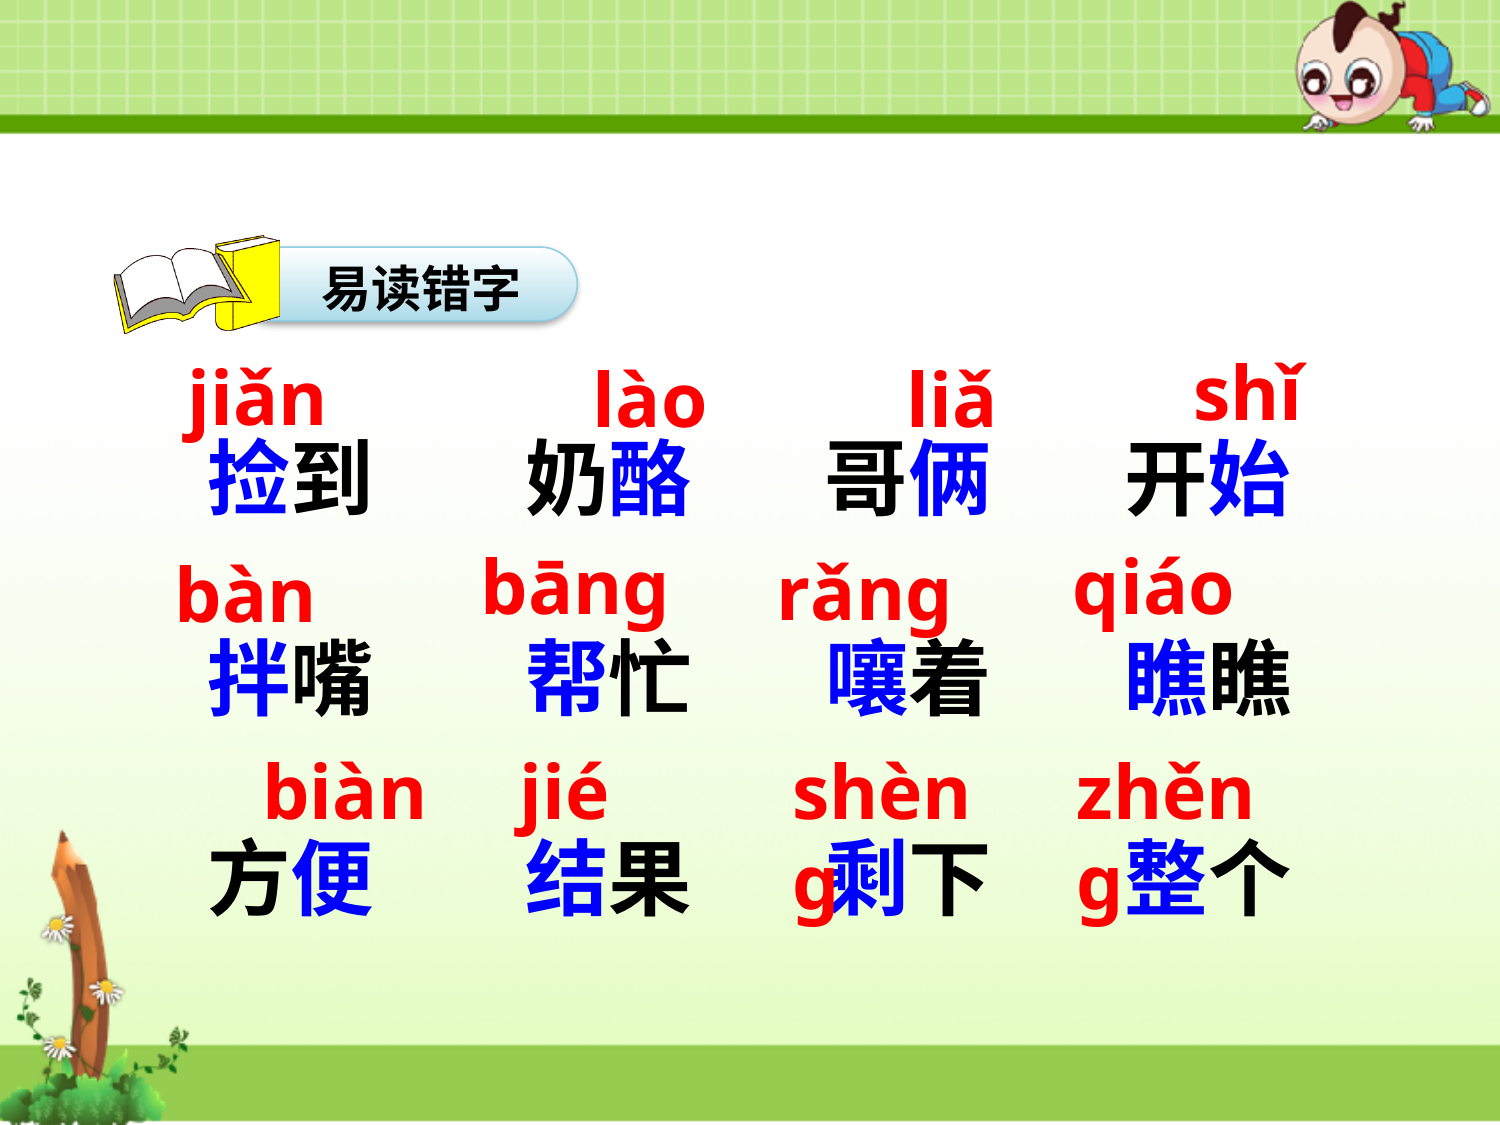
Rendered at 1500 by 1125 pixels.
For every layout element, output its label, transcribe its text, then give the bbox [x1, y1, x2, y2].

text_box bàn [160, 540, 332, 646]
text_box jiǎn [172, 343, 343, 448]
text_box lào [578, 345, 723, 451]
text_box 捡到 奶酪 哥俩 开始 拌嘴 帮忙 嚷着 瞧瞧 方便 结果 剩下 整个 [192, 418, 1308, 934]
text_box zhěng [1061, 737, 1292, 932]
text_box shèng [777, 737, 1026, 932]
picture [0, 0, 1500, 1125]
text_box jié [504, 737, 625, 842]
text_box rǎng [762, 537, 968, 643]
text_box bāng [465, 532, 685, 638]
text_box qiáo [1058, 532, 1250, 638]
text_box biàn [247, 737, 443, 842]
text_box liǎ [891, 345, 1013, 450]
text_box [100, 224, 578, 334]
text_box shǐ [1178, 338, 1318, 443]
